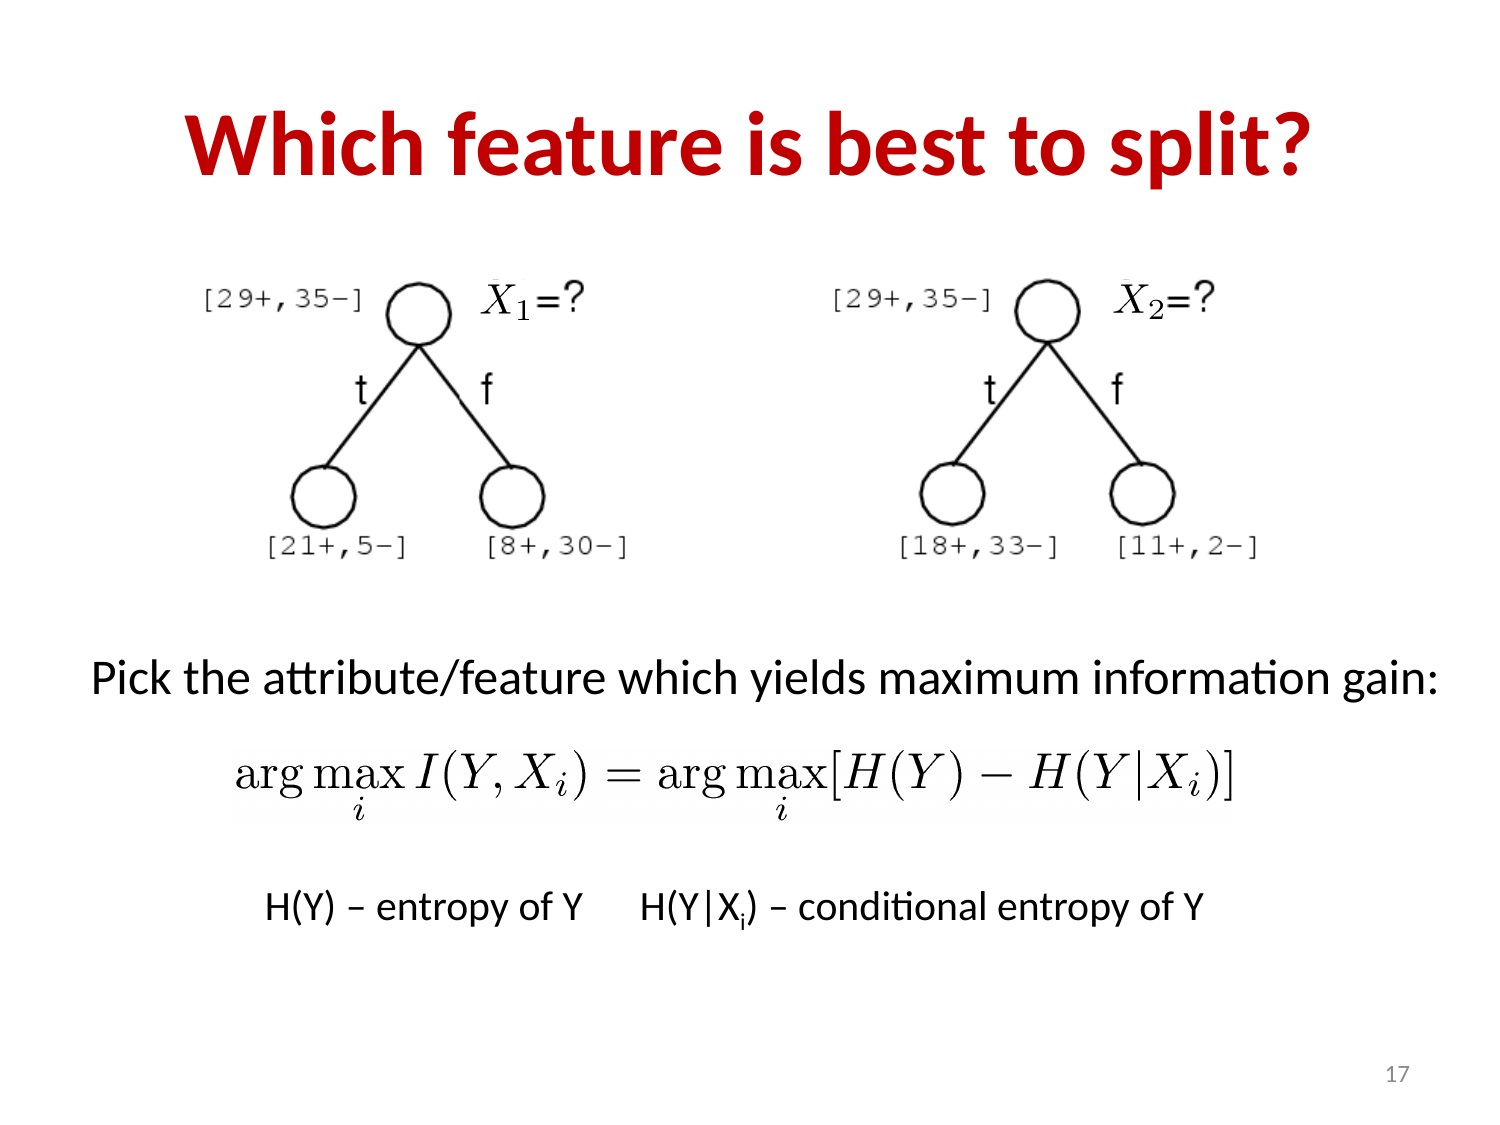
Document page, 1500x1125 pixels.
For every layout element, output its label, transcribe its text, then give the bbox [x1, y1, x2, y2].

text_box H(Y) – entropy of Y H(Y|Xi) – conditional entropy of Y [99, 871, 1425, 943]
slide_number 17 [1074, 1042, 1425, 1103]
title Which feature is best to split? [75, 45, 1425, 233]
text_box Pick the attribute/feature which yields maximum information gain: [76, 636, 1456, 712]
picture [232, 749, 1233, 826]
picture [137, 249, 1275, 641]
